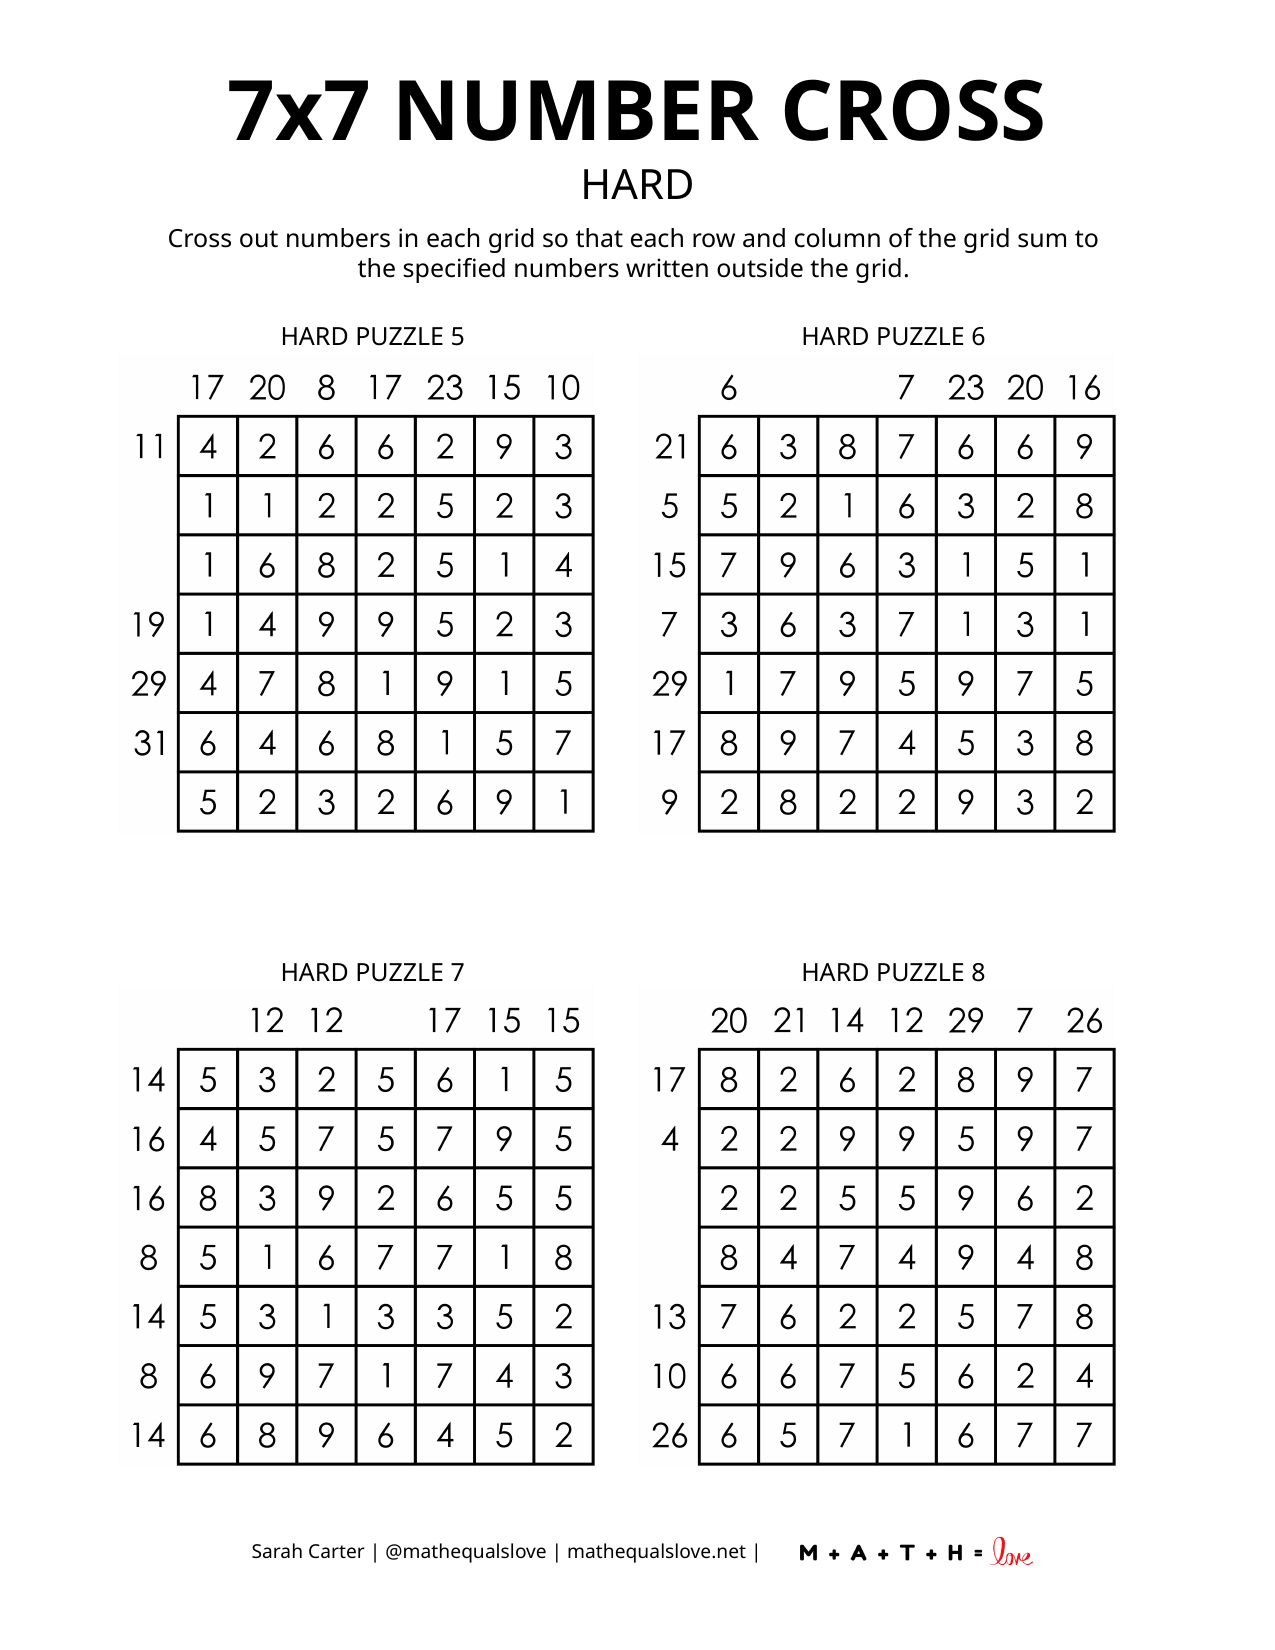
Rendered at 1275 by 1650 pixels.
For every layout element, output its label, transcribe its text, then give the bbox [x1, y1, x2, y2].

text_box HARD PUZZLE 5 [133, 320, 613, 372]
picture [116, 353, 597, 834]
picture [116, 986, 597, 1468]
text_box 7x7 NUMBER CROSS HARD [77, 50, 1198, 214]
picture [636, 986, 1118, 1468]
picture [636, 353, 1118, 834]
text_box Cross out numbers in each grid so that each row and column of the grid sum to the specified numbers written outside the grid. [0, 214, 1275, 290]
text_box HARD PUZZLE 6 [654, 320, 1134, 372]
text_box Sarah Carter | @mathequalslove | mathequalslove.net | [236, 1532, 1071, 1570]
picture [790, 1534, 1039, 1569]
text_box HARD PUZZLE 7 [133, 956, 613, 1007]
text_box HARD PUZZLE 8 [654, 956, 1134, 1007]
